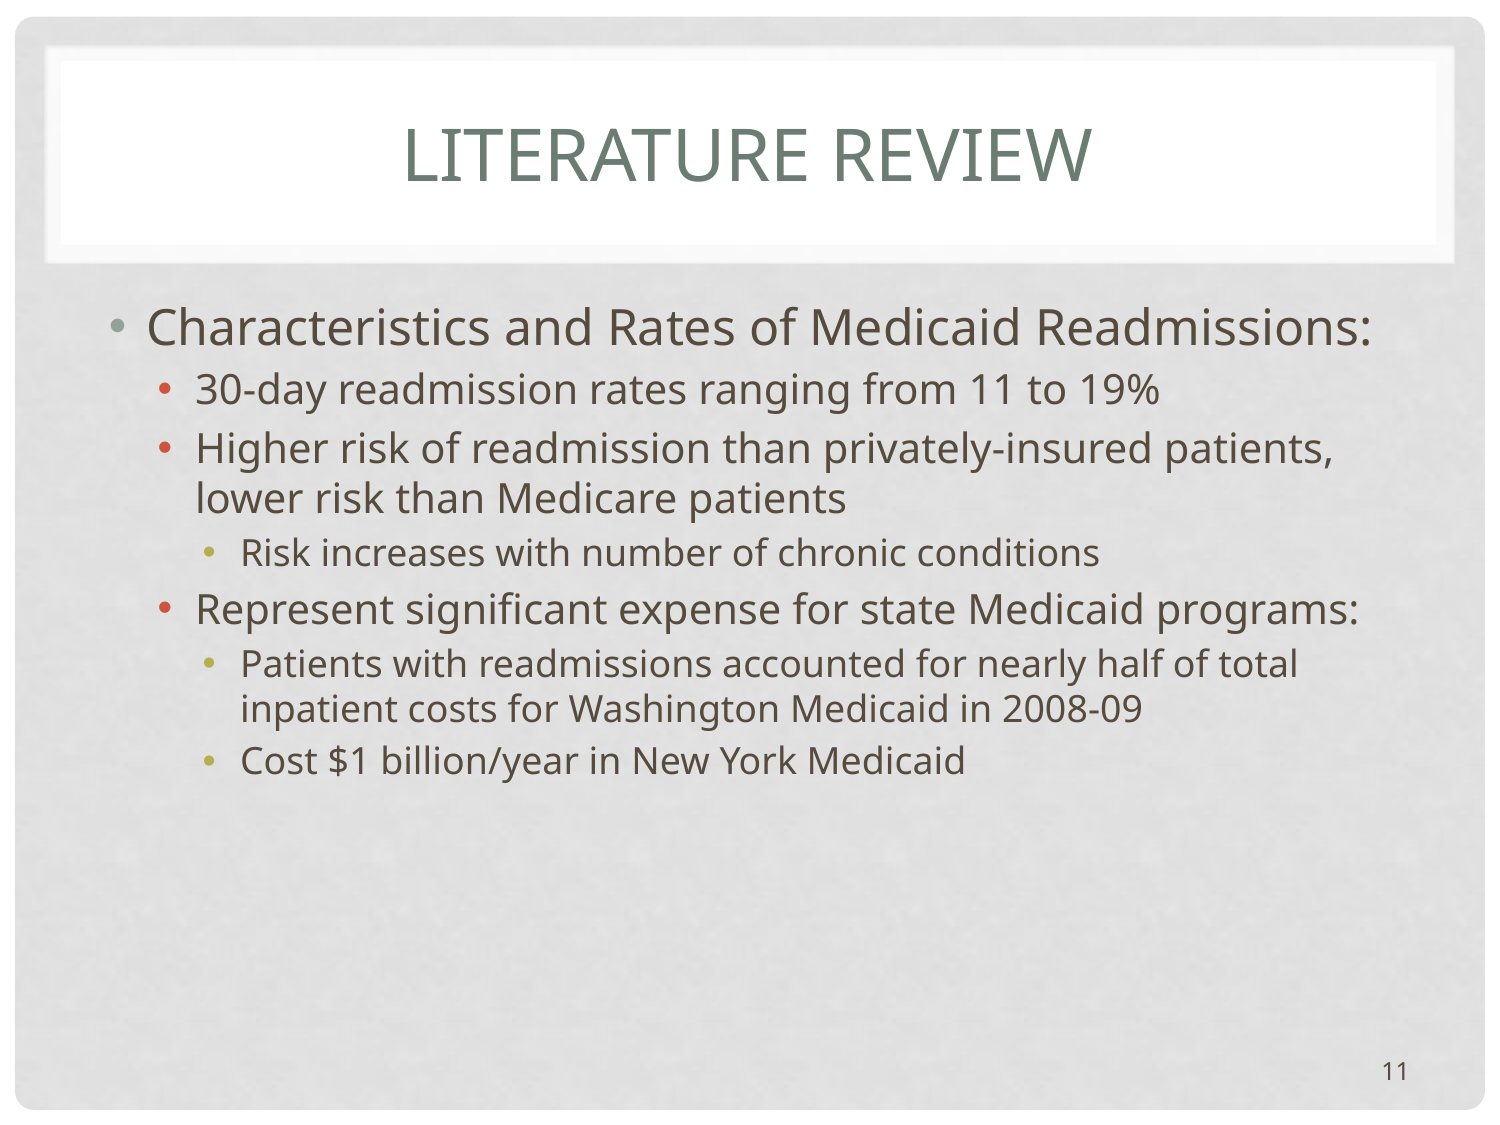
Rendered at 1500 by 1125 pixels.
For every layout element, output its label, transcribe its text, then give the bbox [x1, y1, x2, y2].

slide_number 11 [1074, 1042, 1425, 1103]
list Characteristics and Rates of Medicaid Readmissions: 30-day readmission rates ranging from 11 to 19% Higher risk of readmission than privately-insured patients, lower risk than Medicare patients Risk increases with number of chronic conditions Represent significant expense for state Medicaid programs: Patients with readmissions accounted for nearly half of total inpatient costs for Washington Medicaid in 2008-09 Cost $1 billion/year in New York Medicaid [75, 287, 1425, 1005]
title Literature review [69, 66, 1425, 238]
